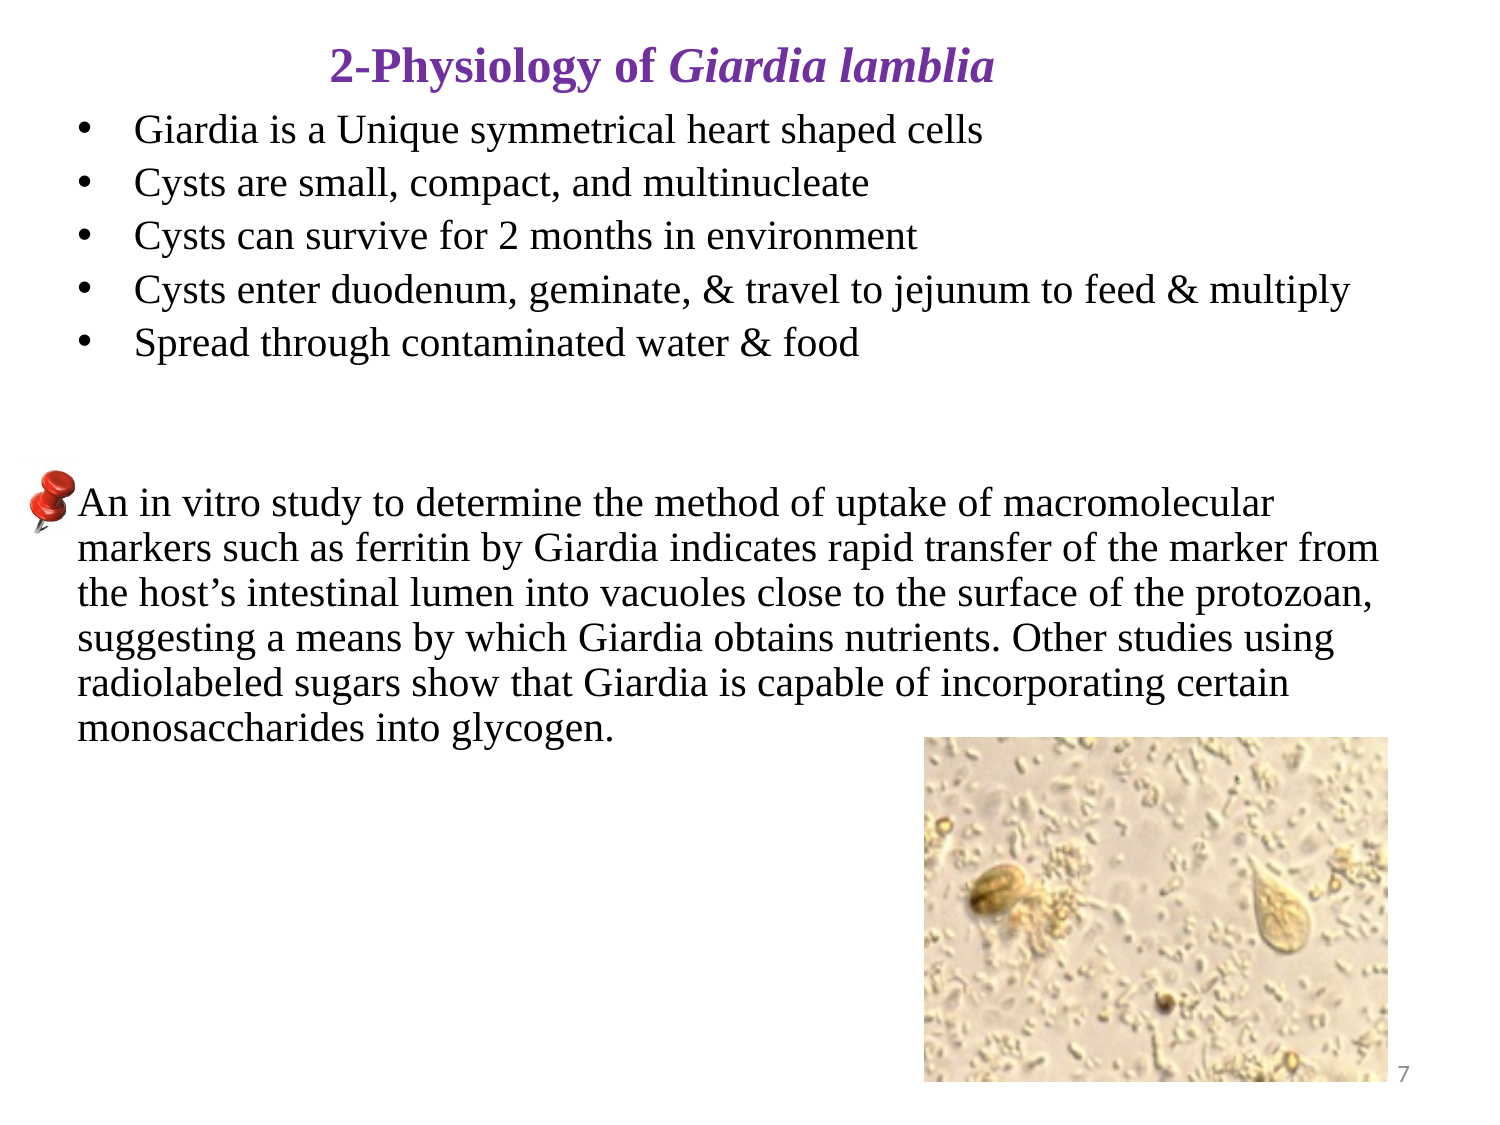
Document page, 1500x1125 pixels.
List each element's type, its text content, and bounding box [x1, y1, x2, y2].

picture [924, 737, 1388, 1082]
slide_number 7 [1074, 1042, 1425, 1103]
picture [21, 462, 77, 542]
list Giardia is a Unique symmetrical heart shaped cells Cysts are small, compact, and multinucleate Cysts can survive for 2 months in environment Cysts enter duodenum, geminate, & travel to jejunum to feed & multiply Spread through contaminated water & food An in vitro study to determine the method of uptake of macromolecular markers such as ferritin by Giardia indicates rapid transfer of the marker from the host’s intestinal lumen into vacuoles close to the surface of the protozoan, suggesting a means by which Giardia obtains nutrients. Other studies using radiolabeled sugars show that Giardia is capable of incorporating certain monosaccharides into glycogen. [62, 99, 1413, 875]
title 2-Physiology of Giardia lamblia [24, 24, 1300, 100]
